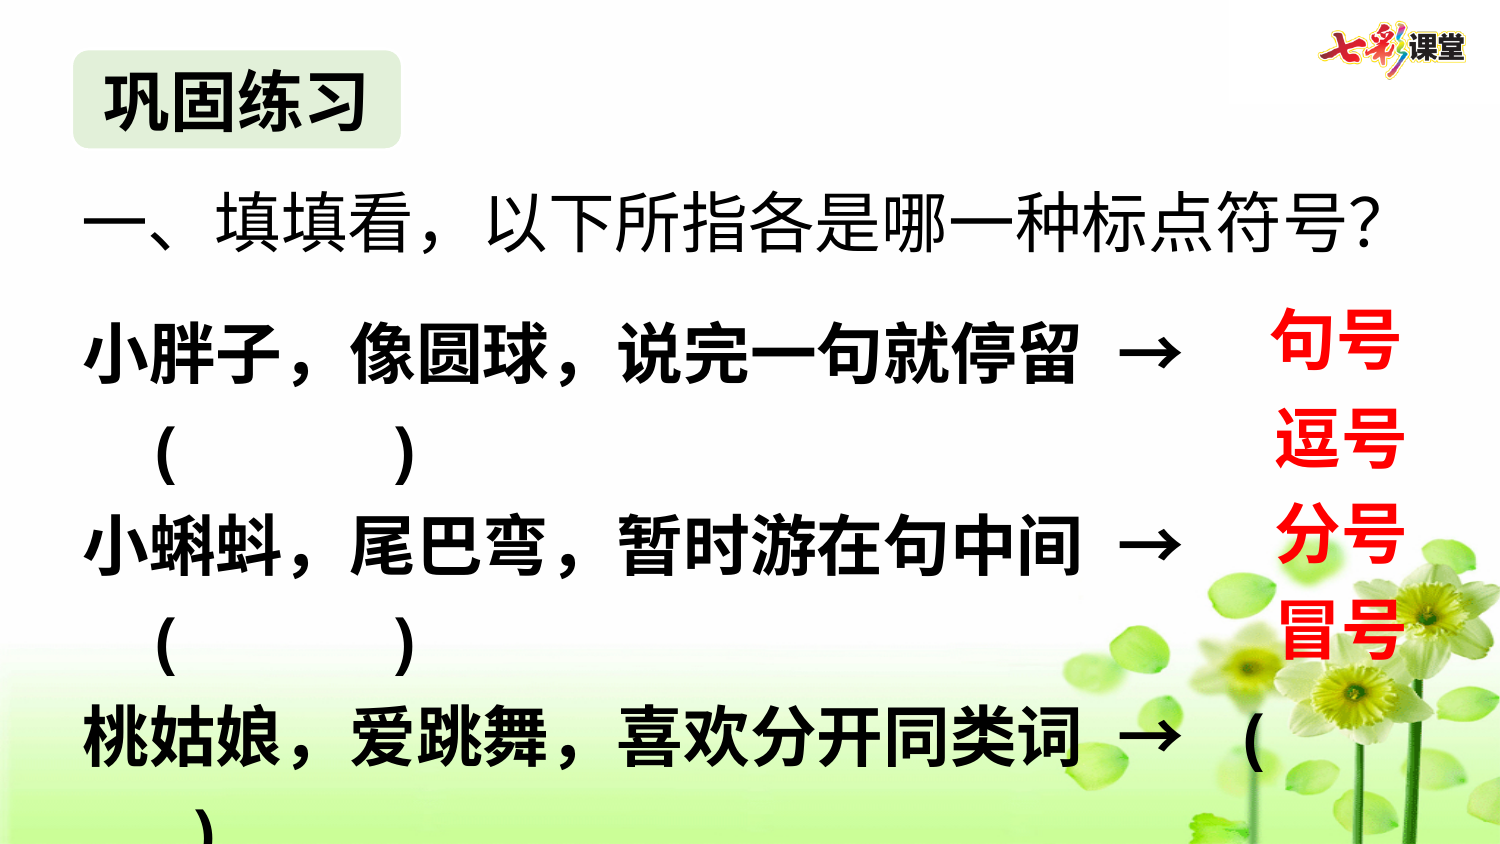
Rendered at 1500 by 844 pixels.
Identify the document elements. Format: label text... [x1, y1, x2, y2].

text_box 逗号 [1263, 391, 1462, 483]
text_box 冒号 [1263, 582, 1462, 674]
text_box 巩固练习 [70, 47, 405, 152]
text_box 一、填填看，以下所指各是哪一种标点符号？ [69, 174, 1434, 346]
text_box 分号 [1263, 486, 1462, 578]
text_box 小胖子，像圆球，说完一句就停留 → ( ) 小蝌蚪，尾巴弯，暂时游在句中间 → ( ) 桃姑娘，爱跳舞，喜欢分开同类词 → ( ) 两只眼，张得大，遇它就有许多话 → ( ) [71, 289, 1489, 844]
picture [0, 0, 1500, 844]
text_box 句号 [1258, 292, 1458, 384]
